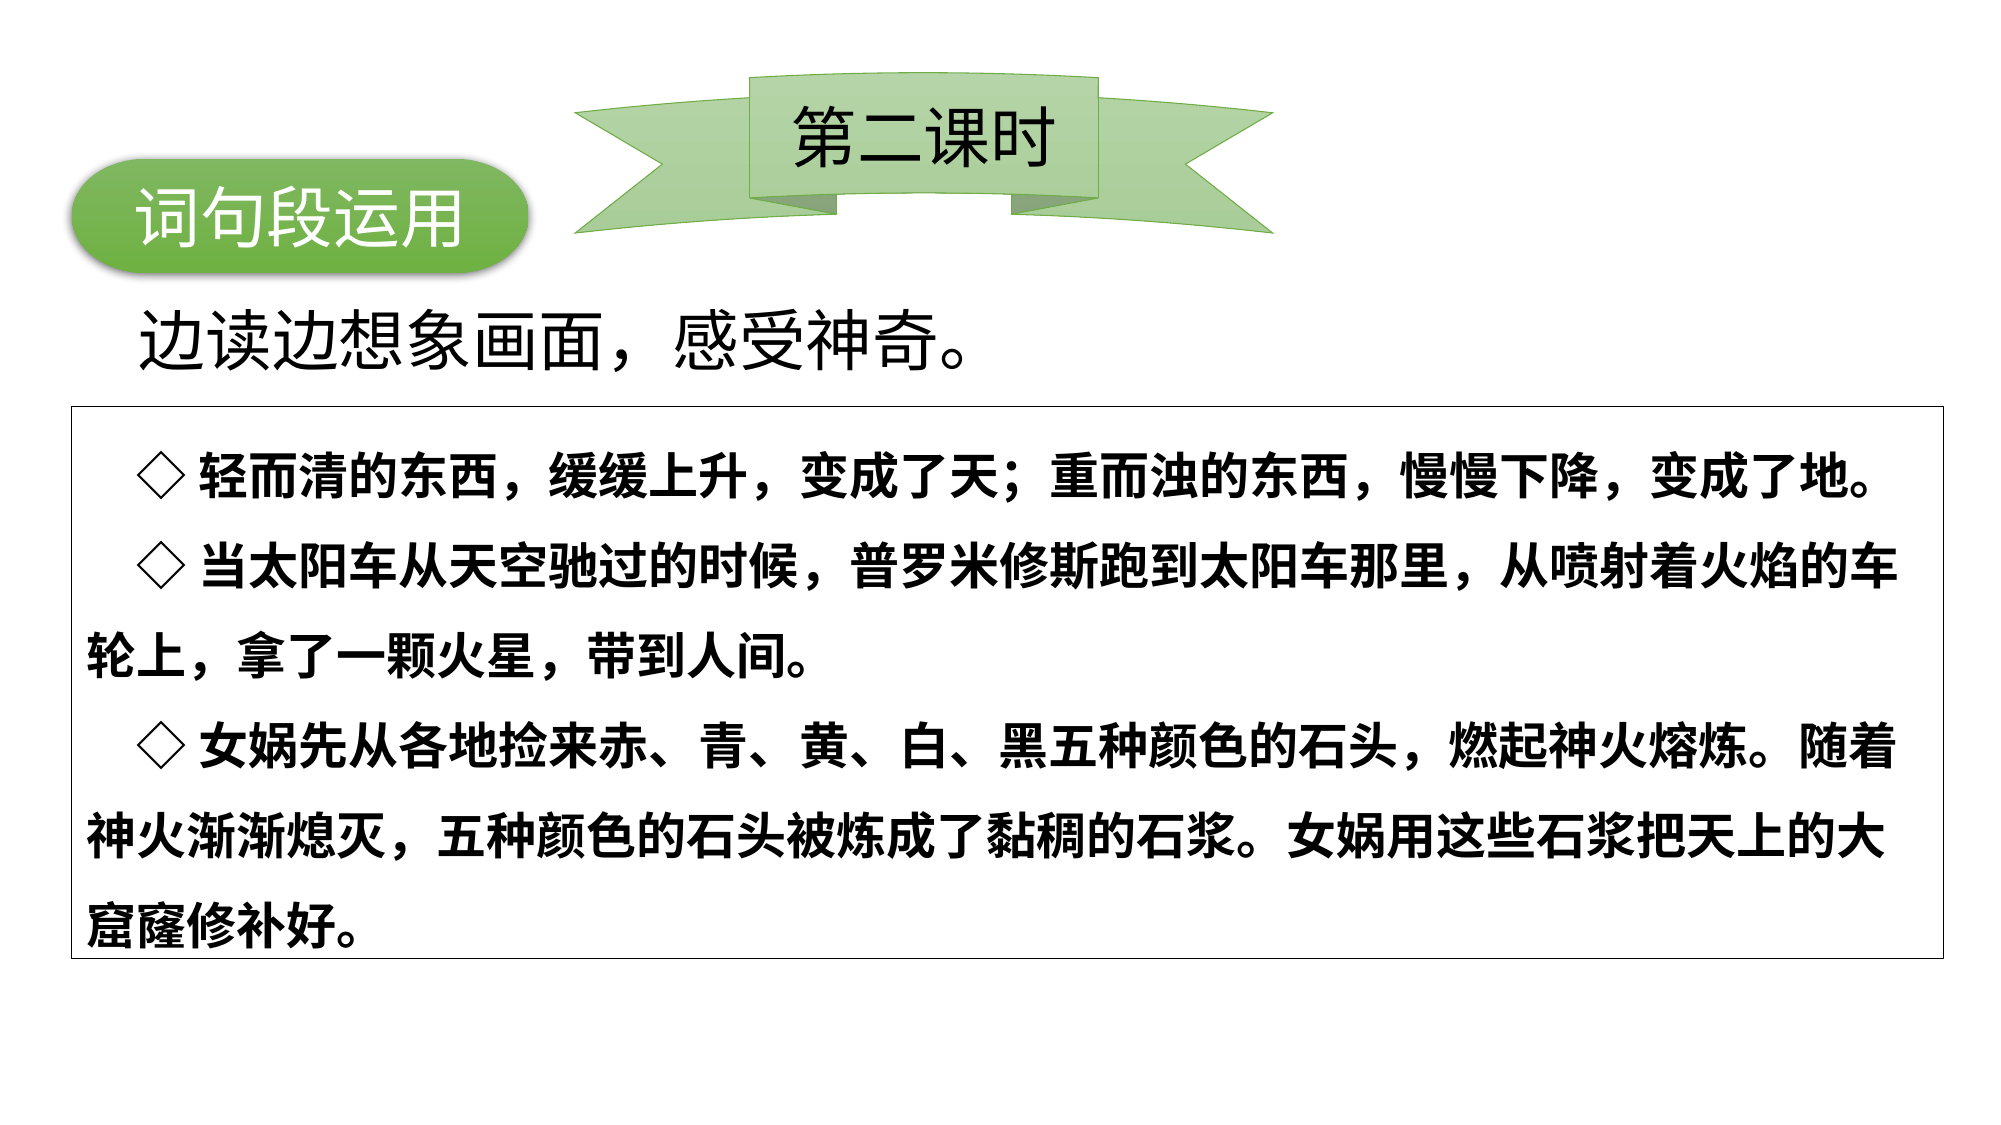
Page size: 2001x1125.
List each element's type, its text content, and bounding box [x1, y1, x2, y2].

text_box 边读边想象画面，感受神奇。 [123, 290, 1326, 386]
text_box 词句段运用 [71, 158, 529, 273]
text_box ◇轻而清的东西，缓缓上升，变成了天；重而浊的东西，慢慢下降，变成了地。 ◇当太阳车从天空驰过的时候，普罗米修斯跑到太阳车那里，从喷射着火焰的车轮上，拿了一颗火星，带到人间。 ◇女娲先从各地捡来赤、青、黄、白、黑五种颜色的石头，燃起神火熔炼。随着神火渐渐熄灭，五种颜色的石头被炼成了黏稠的石浆。女娲用这些石浆把天上的大窟窿修补好。 [71, 406, 1944, 959]
text_box 第二课时 [573, 72, 1275, 234]
